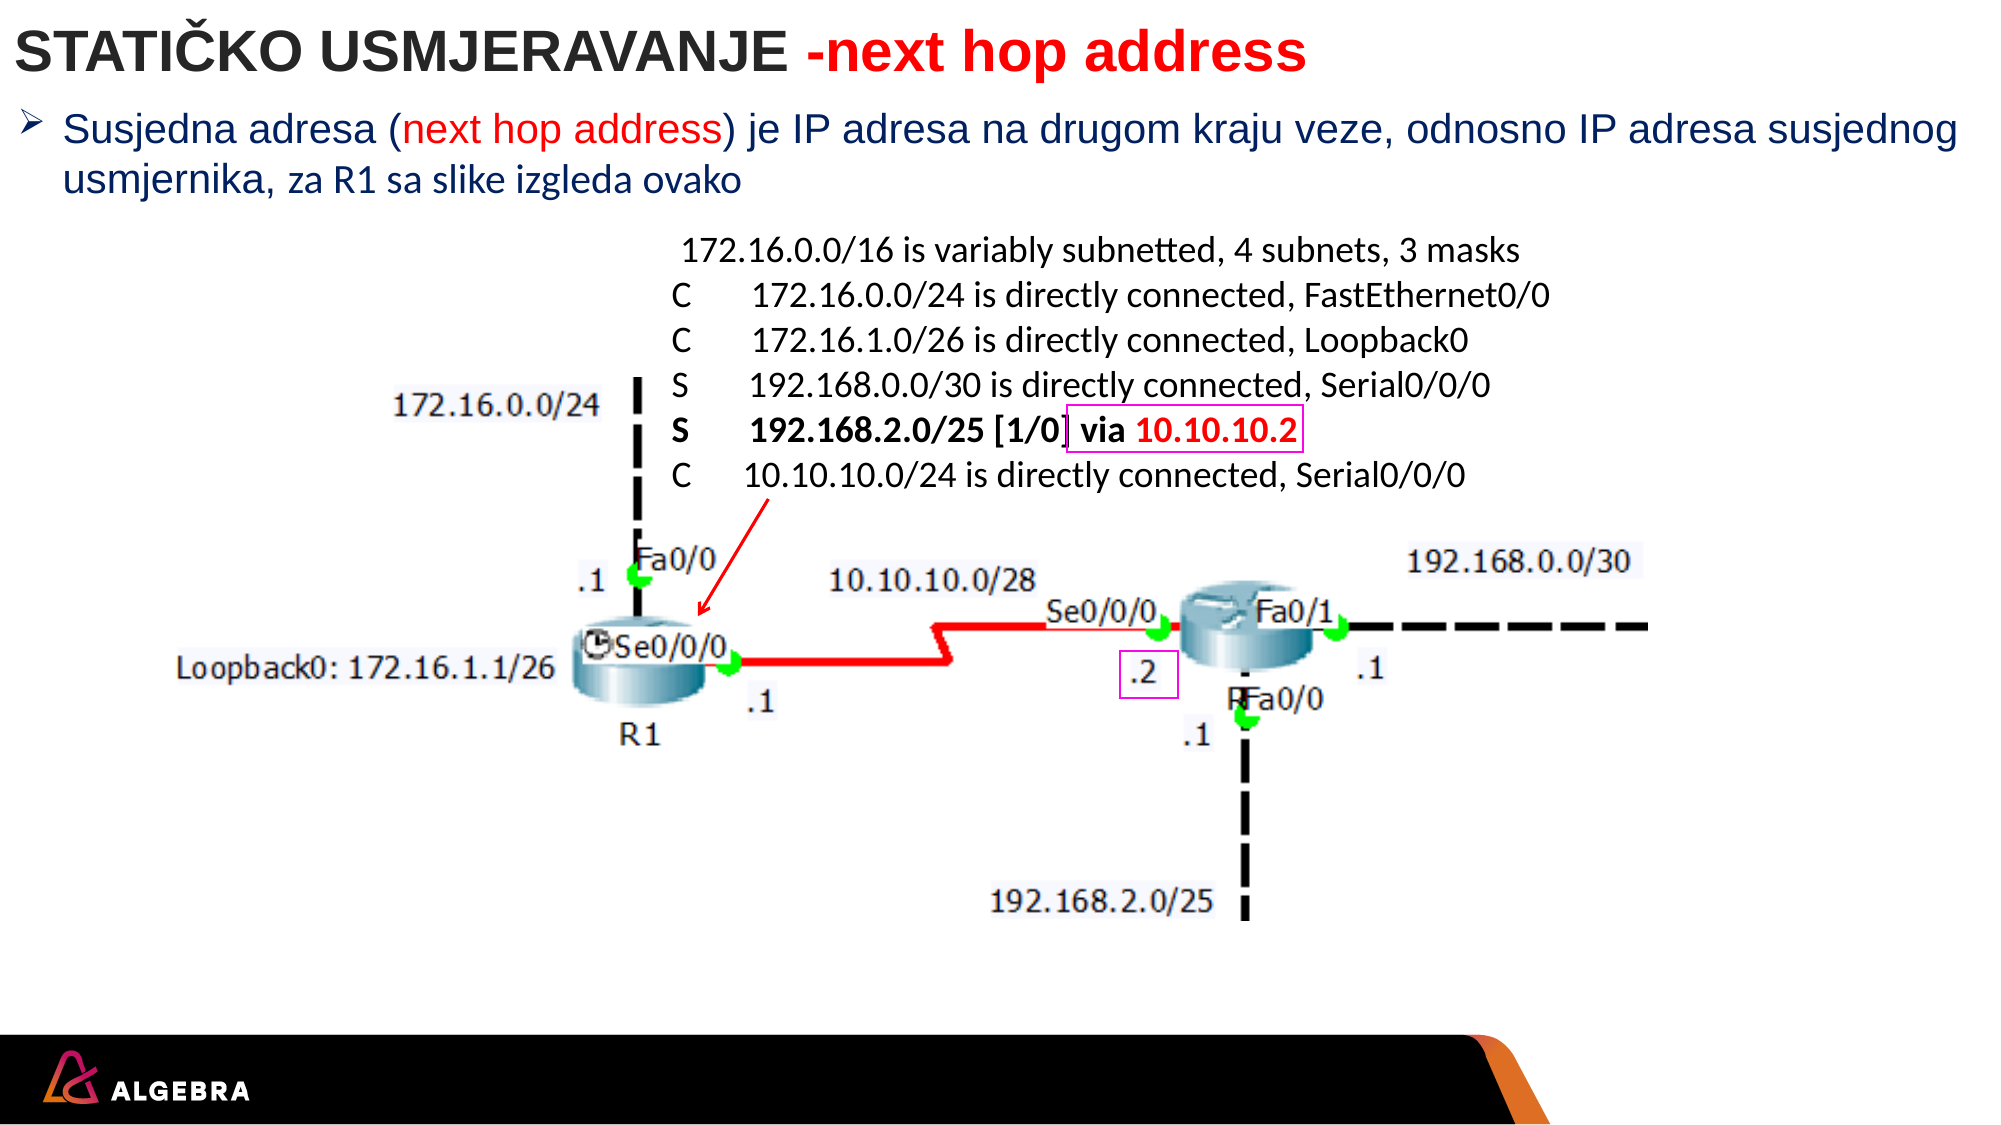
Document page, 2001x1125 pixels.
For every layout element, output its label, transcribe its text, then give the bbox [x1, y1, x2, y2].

text_box Susjedna adresa (next hop address) je IP adresa na drugom kraju veze, odnosno IP adresa susjednog usmjernika, za R1 sa slike izgleda ovako [3, 93, 1983, 235]
text_box 172.16.0.0/16 is variably subnetted, 4 subnets, 3 masks C 172.16.0.0/24 is directly connected, FastEthernet0/0 C 172.16.1.0/26 is directly connected, Loopback0 S 192.168.0.0/30 is directly connected, Serial0/0/0 S 192.168.2.0/25 [1/0] via 10.10.10.2 C 10.10.10.0/24 is directly connected, Serial0/0/0 [656, 217, 1700, 503]
picture [0, 1034, 1733, 1125]
title STATIČKO USMJERAVANJE -next hop address [0, 0, 1843, 107]
picture [147, 377, 1648, 921]
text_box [697, 498, 769, 617]
